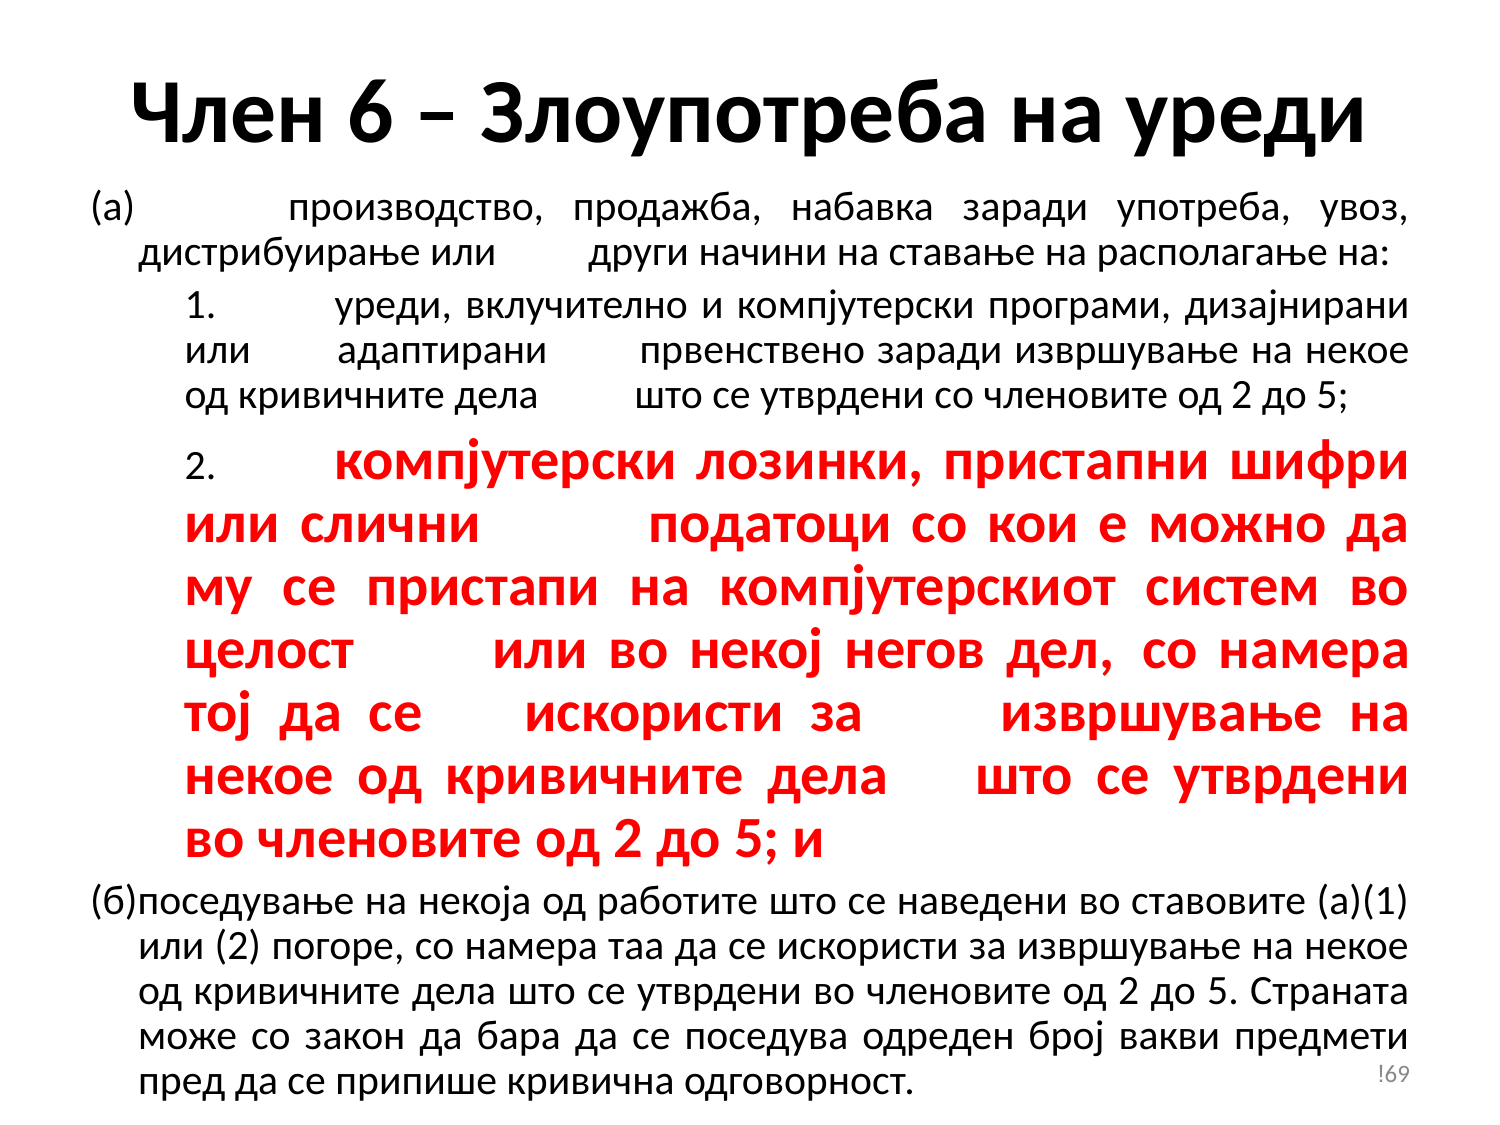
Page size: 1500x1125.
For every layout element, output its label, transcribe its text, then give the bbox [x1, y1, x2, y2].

slide_number !69 [1074, 1042, 1425, 1103]
title Член 6 – Злоупотреба на уреди [75, 11, 1425, 177]
list (а) производство, продажба, набавка заради употреба, увоз, дистрибуирање или други начини на ставање на располагање на: 1. уреди, вклучително и компјутерски програми, дизајнирани или адаптирани првенствено заради извршување на некое од кривичните дела што се утврдени со членовите од 2 до 5; 2. компјутерски лозинки, пристапни шифри или слични податоци со кои е можно да му се пристапи на компјутерскиот систем во целост или во некој негов дел, со намера тој да се искористи за извршување на некое од кривичните дела што се утврдени во членовите од 2 до 5; и (б)поседување на некоја од работите што се наведени во ставовите (a)(1) или (2) погоре, со намера таа да се искористи за извршување на некое од кривичните дела што се утврдени во членовите од 2 до 5. Страната може со закон да бара да се поседува одреден број вакви предмети пред да се припише кривична одговорност. [75, 177, 1425, 995]
